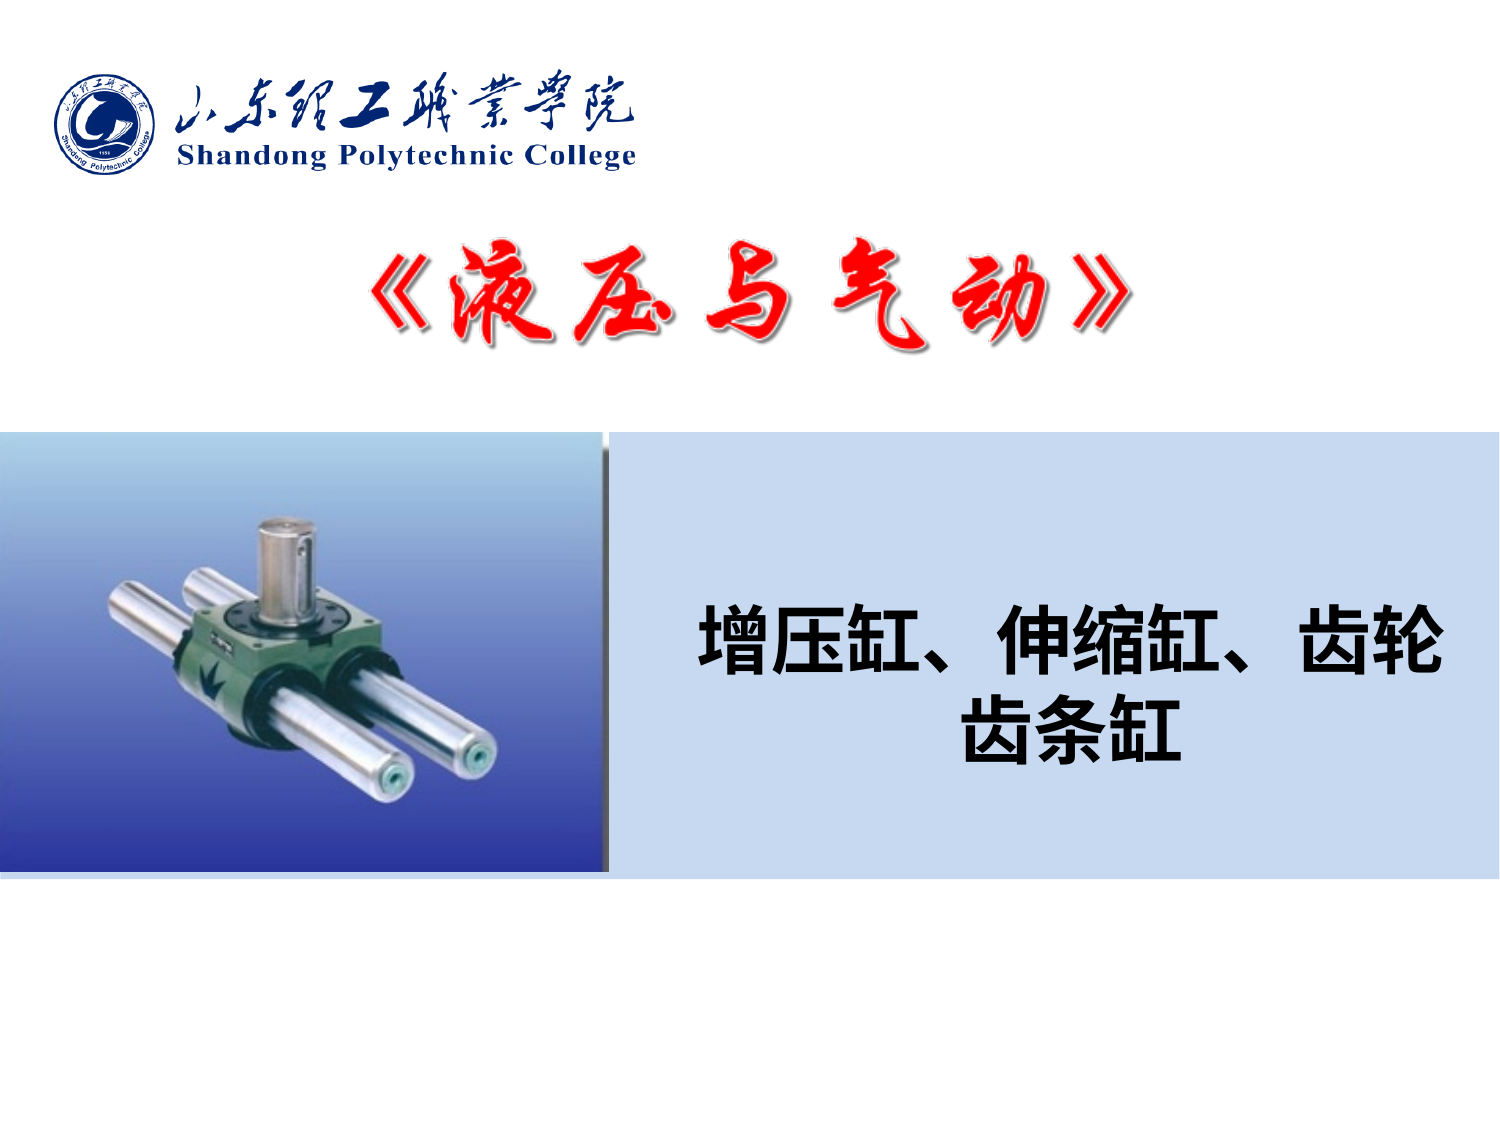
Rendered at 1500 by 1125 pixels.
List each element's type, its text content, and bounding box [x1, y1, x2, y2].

picture [0, 432, 609, 873]
text_box 增压缸、伸缩缸、齿轮齿条缸 [653, 586, 1489, 781]
picture [54, 69, 635, 175]
picture [311, 219, 1189, 388]
